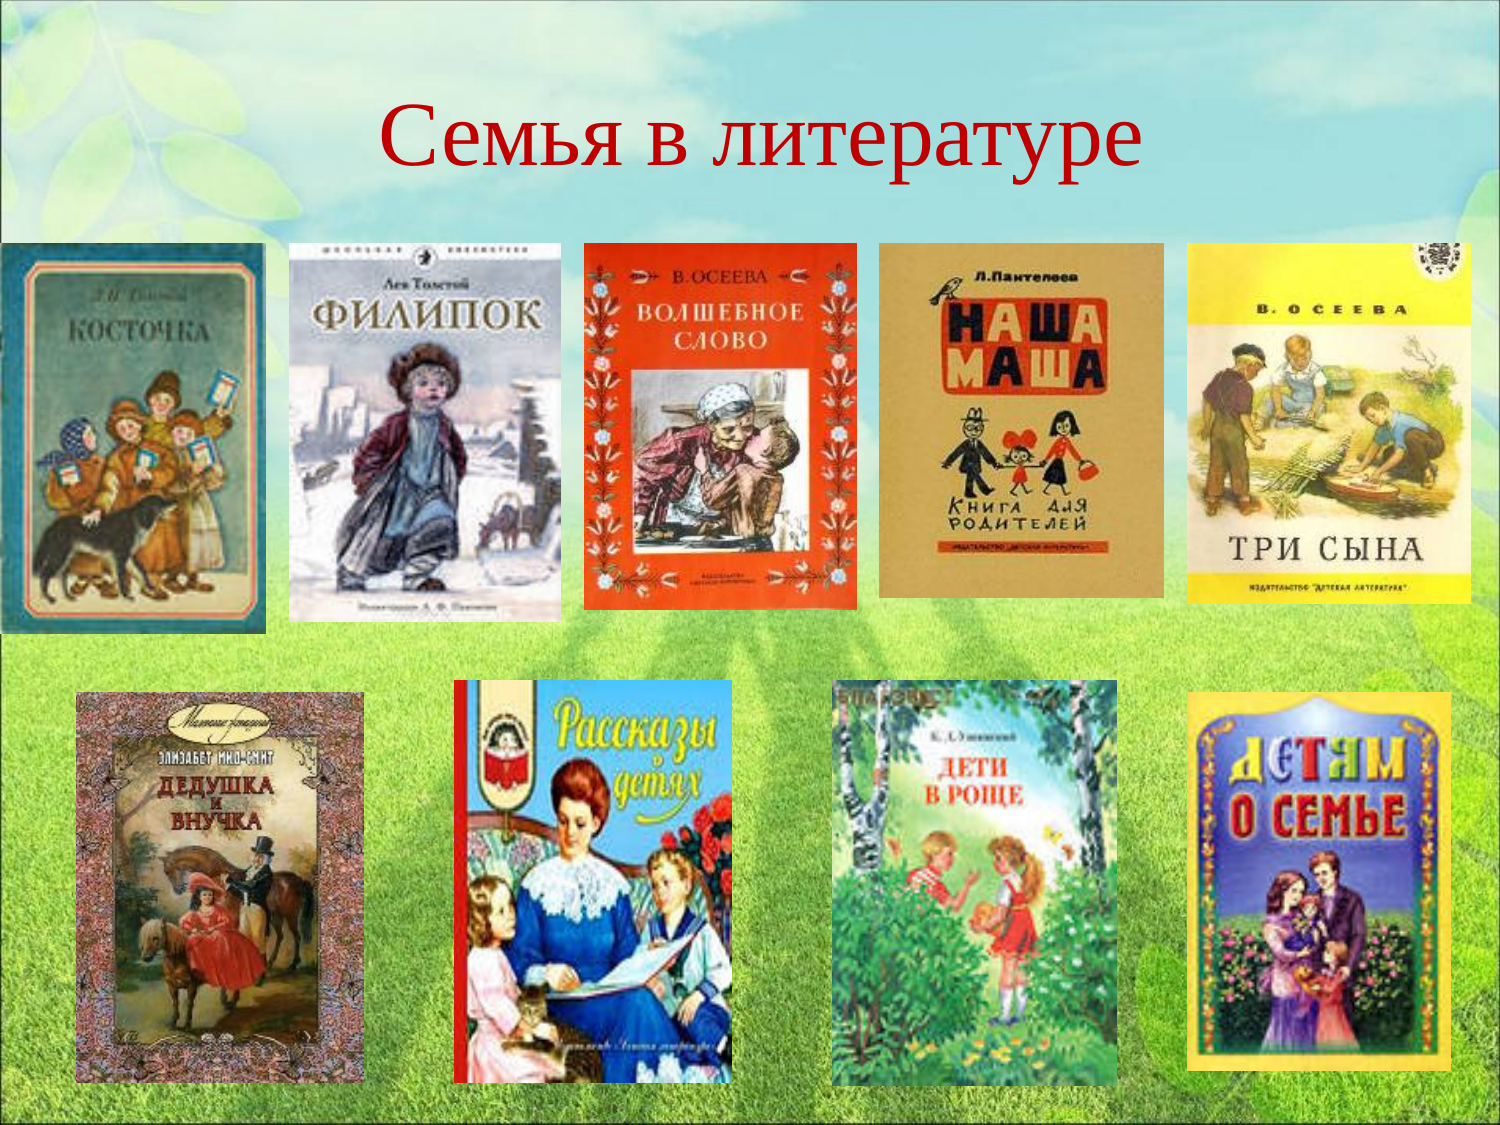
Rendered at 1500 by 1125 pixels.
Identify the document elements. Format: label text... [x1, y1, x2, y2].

picture [0, 0, 1500, 1125]
text_box Семья в литературе [76, 66, 1447, 301]
